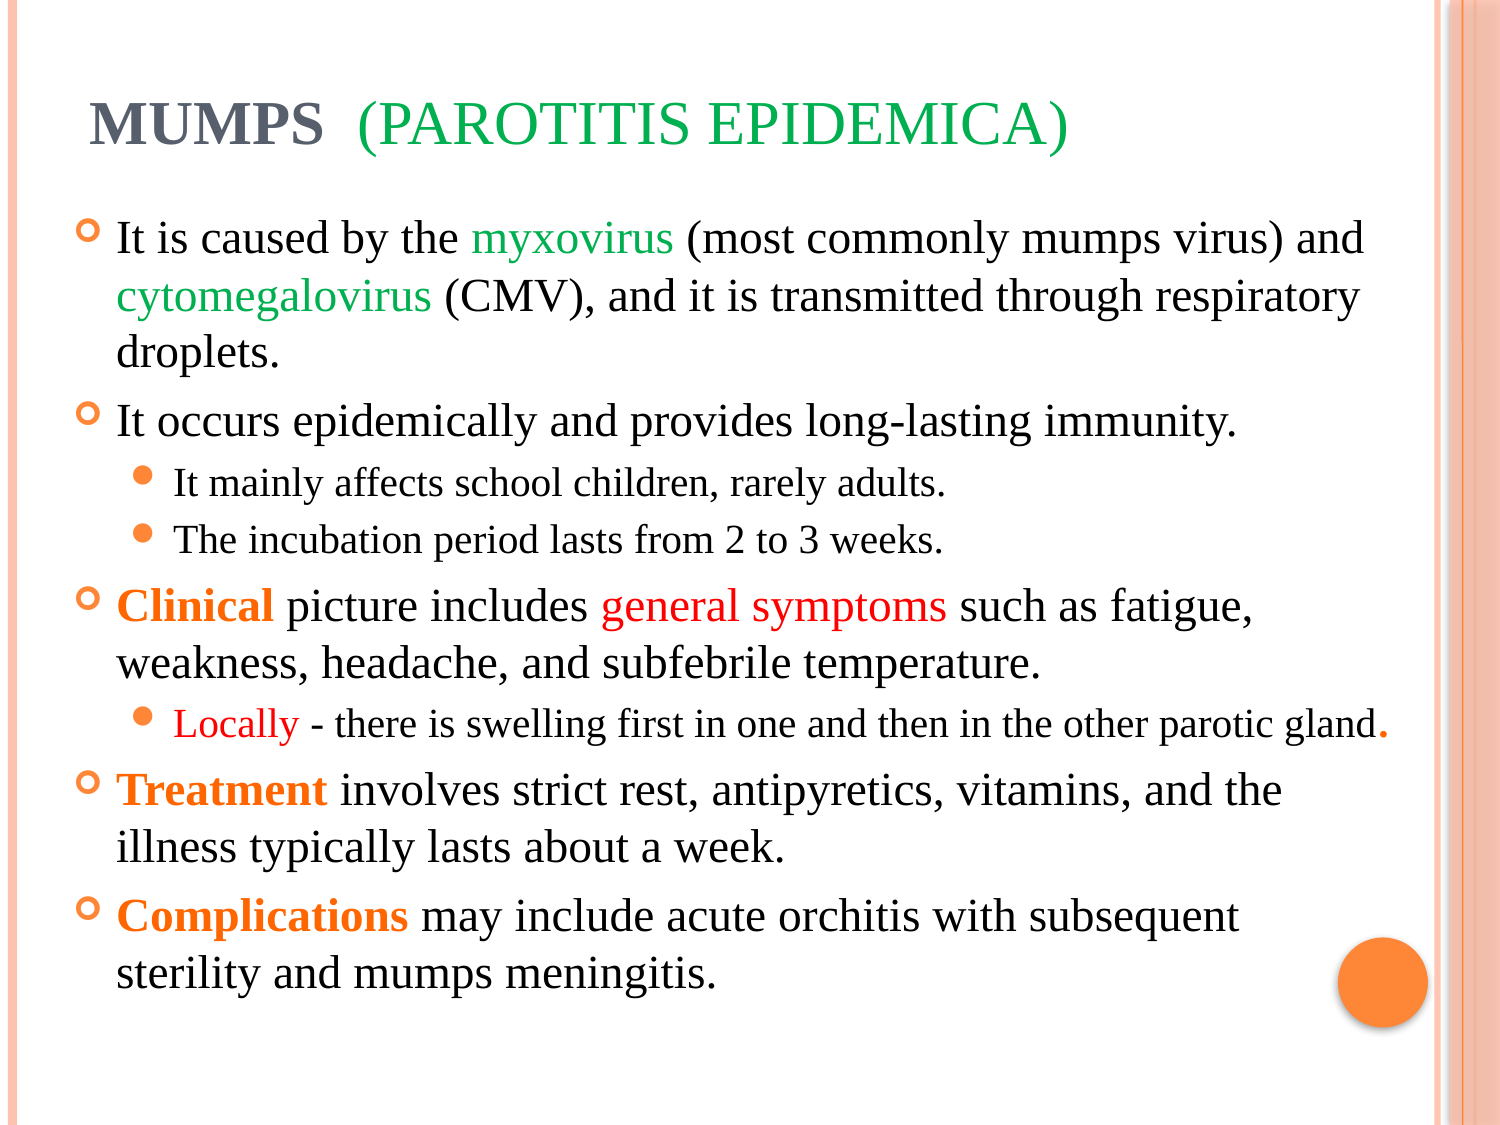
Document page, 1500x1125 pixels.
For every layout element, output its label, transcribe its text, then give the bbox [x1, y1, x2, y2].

list It is caused by the myxovirus (most commonly mumps virus) and cytomegalovirus (CMV), and it is transmitted through respiratory droplets. It occurs epidemically and provides long-lasting immunity. It mainly affects school children, rarely adults. The incubation period lasts from 2 to 3 weeks. Clinical picture includes general symptoms such as fatigue, weakness, headache, and subfebrile temperature. Locally - there is swelling first in one and then in the other parotic gland. Treatment involves strict rest, antipyretics, vitamins, and the illness typically lasts about a week. Complications may include acute orchitis with subsequent sterility and mumps meningitis. [58, 199, 1407, 1047]
title MUMPS (Parotitis epidemica) [75, 45, 1300, 164]
